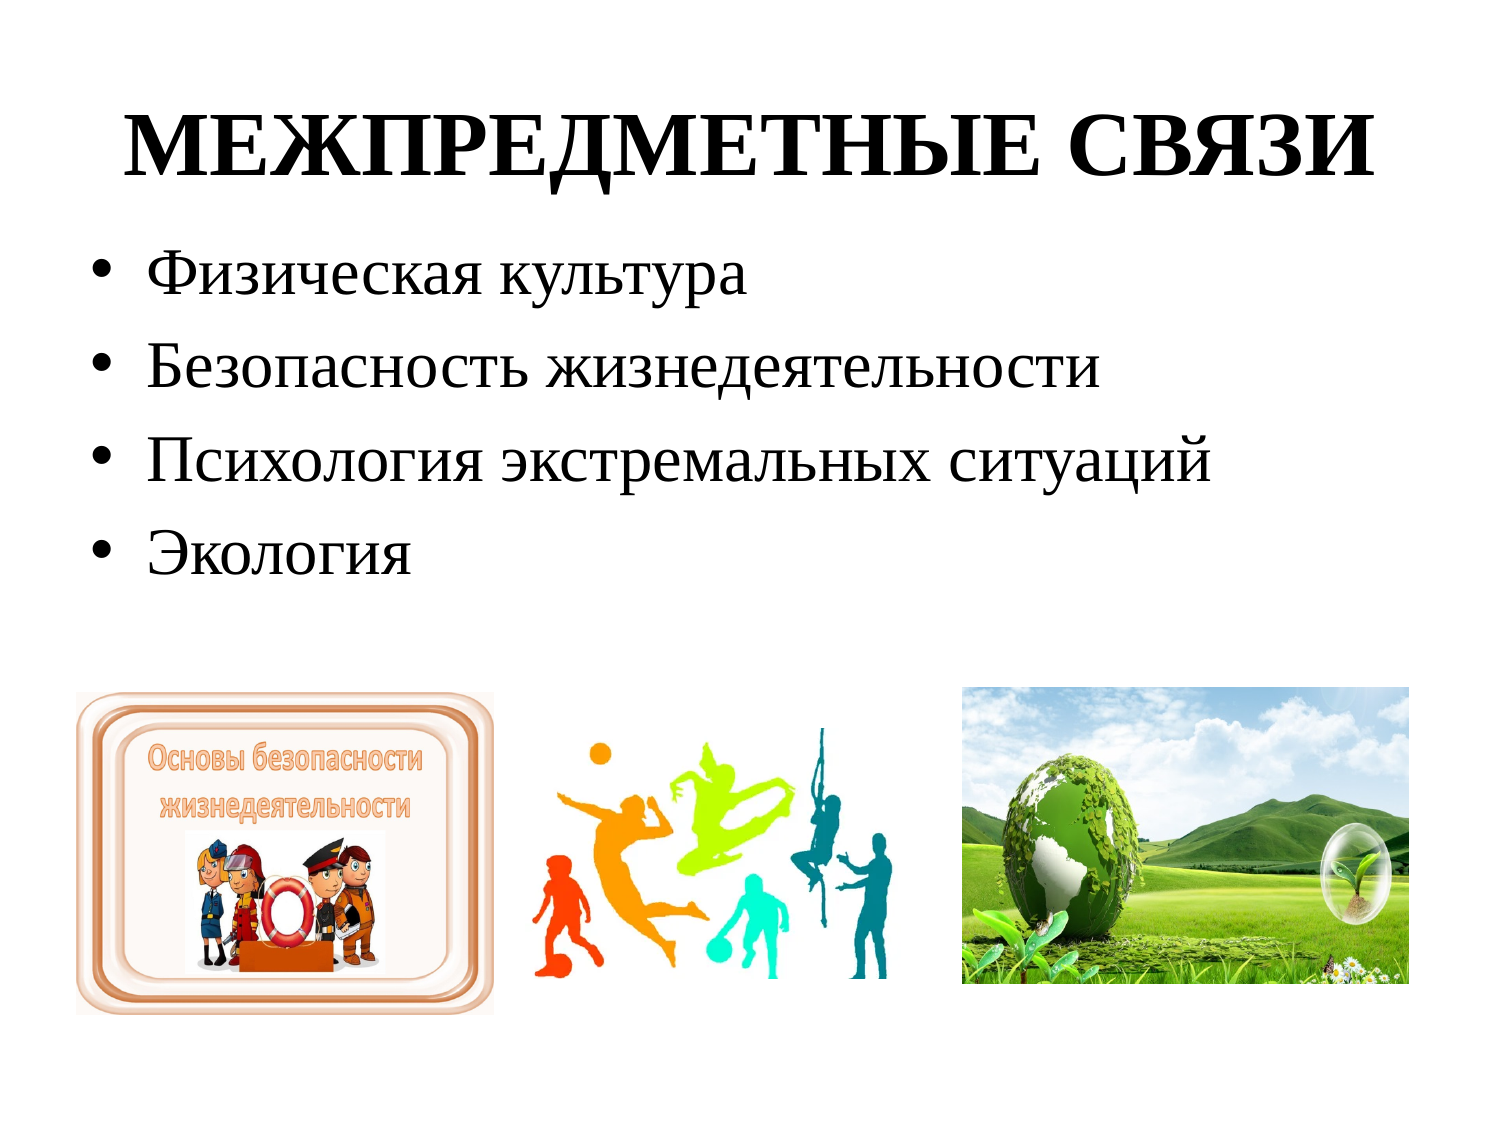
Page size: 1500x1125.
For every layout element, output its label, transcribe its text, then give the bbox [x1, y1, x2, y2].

list Физическая культура Безопасность жизнедеятельности Психология экстремальных ситуаций Экология [73, 218, 1427, 671]
title МЕЖПРЕДМЕТНЫЕ СВЯЗИ [75, 45, 1425, 218]
picture [962, 686, 1409, 984]
picture [76, 692, 494, 1015]
picture [525, 728, 901, 979]
